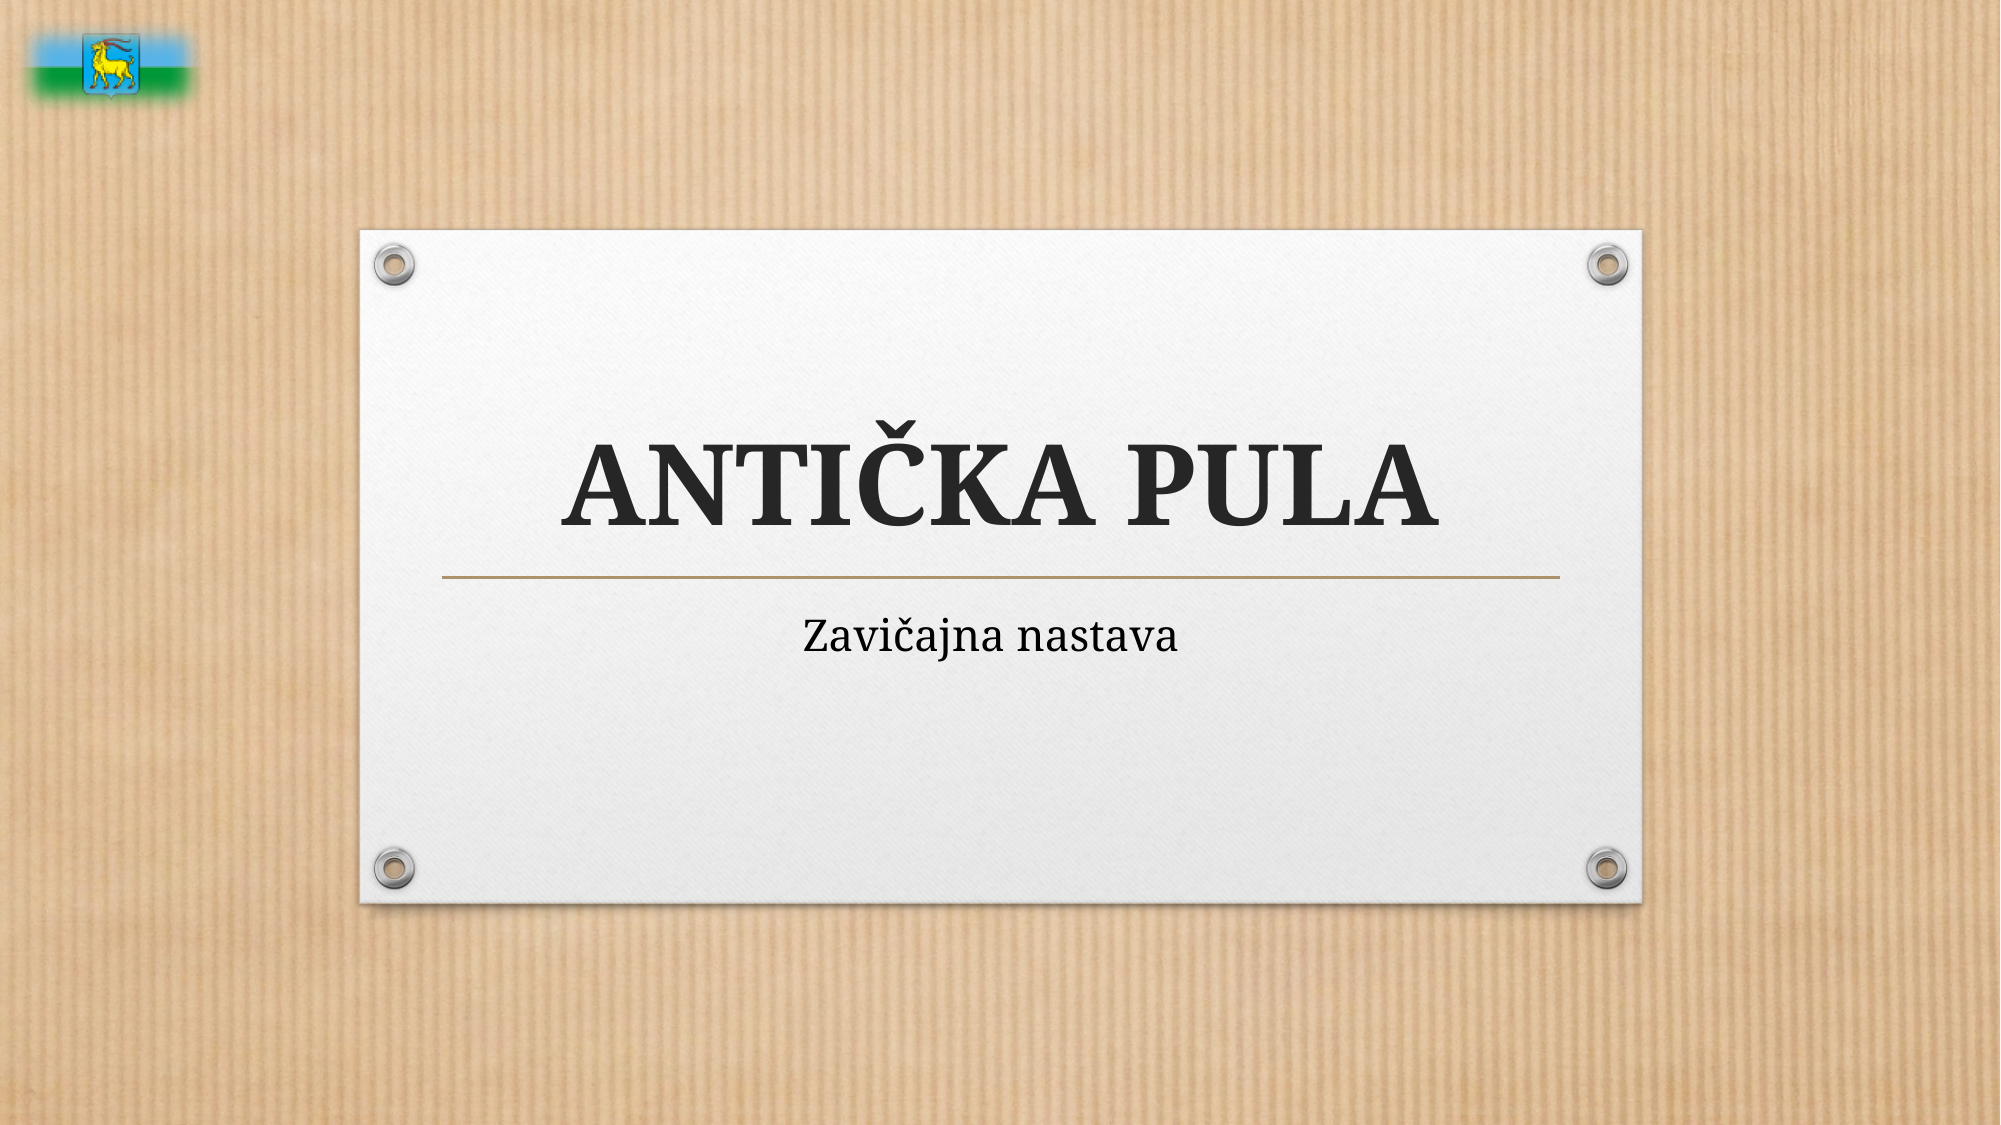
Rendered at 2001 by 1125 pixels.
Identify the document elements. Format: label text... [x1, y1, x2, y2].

title ANTIČKA PULA [441, 306, 1560, 556]
picture [0, 0, 2001, 1125]
subtitle Zavičajna nastava [441, 600, 1542, 675]
